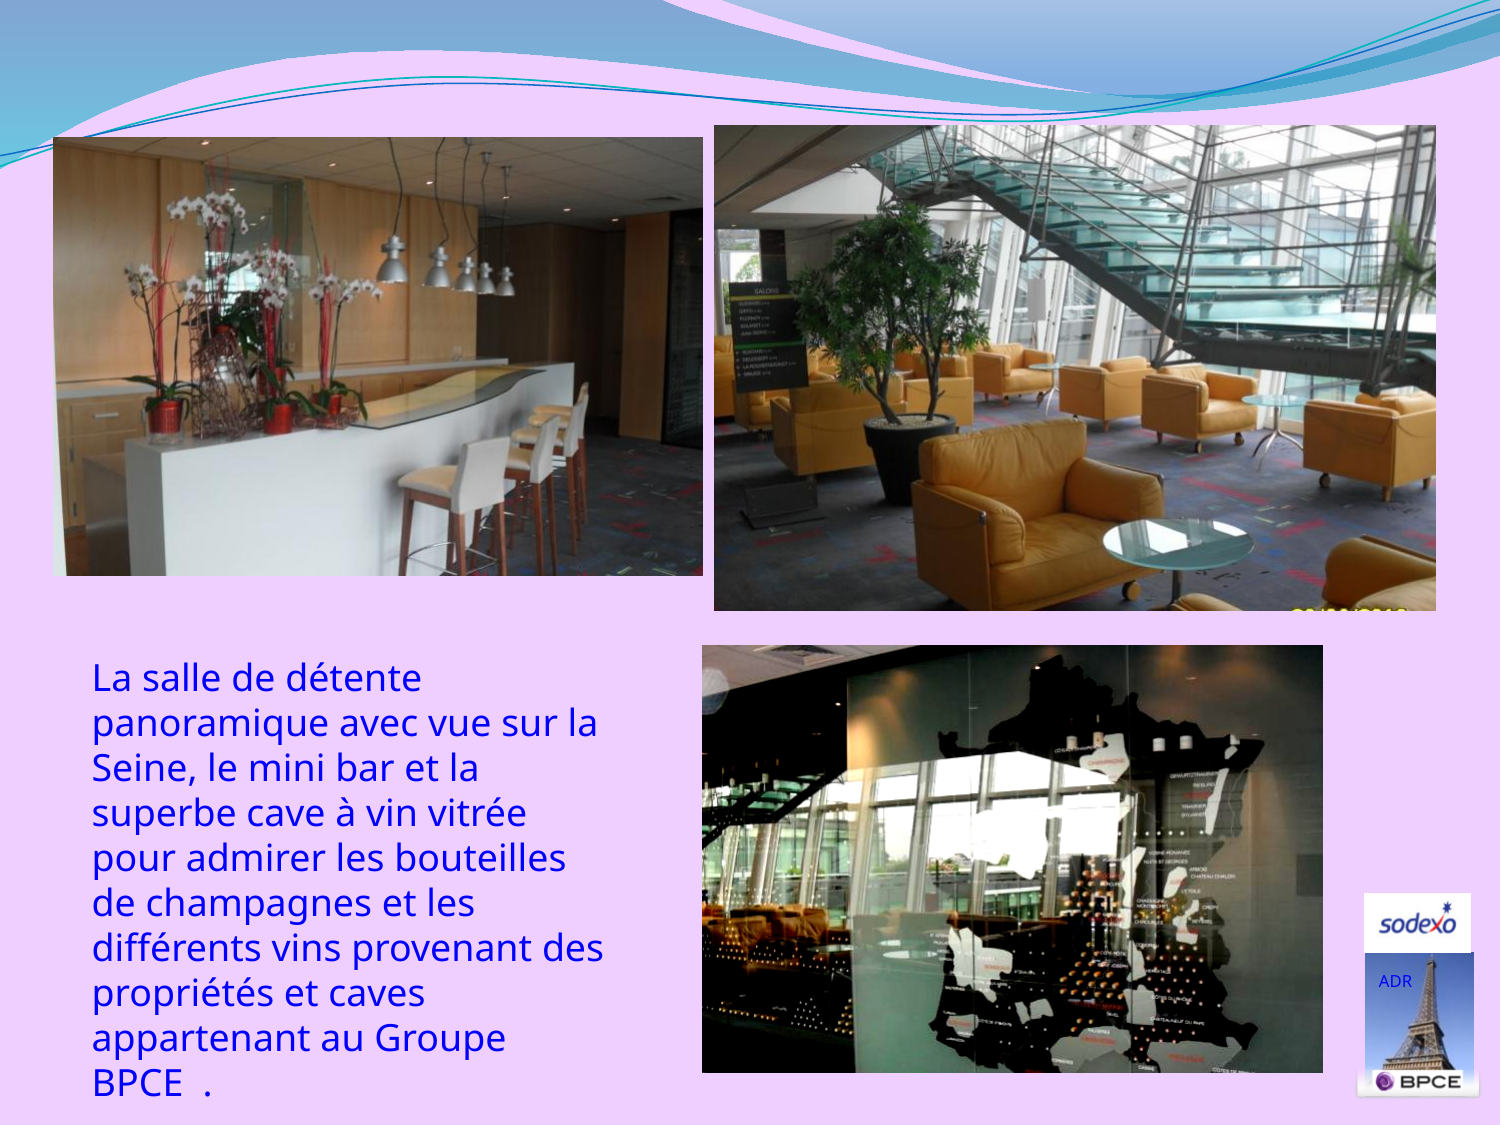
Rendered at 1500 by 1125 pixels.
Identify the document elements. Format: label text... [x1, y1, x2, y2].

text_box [1354, 892, 1483, 1102]
text_box La salle de détente panoramique avec vue sur la Seine, le mini bar et la superbe cave à vin vitrée pour admirer les bouteilles de champagnes et les différents vins provenant des propriétés et caves appartenant au Groupe BPCE . [76, 646, 621, 1112]
picture [52, 136, 703, 576]
picture [714, 125, 1436, 611]
picture [702, 644, 1324, 1073]
